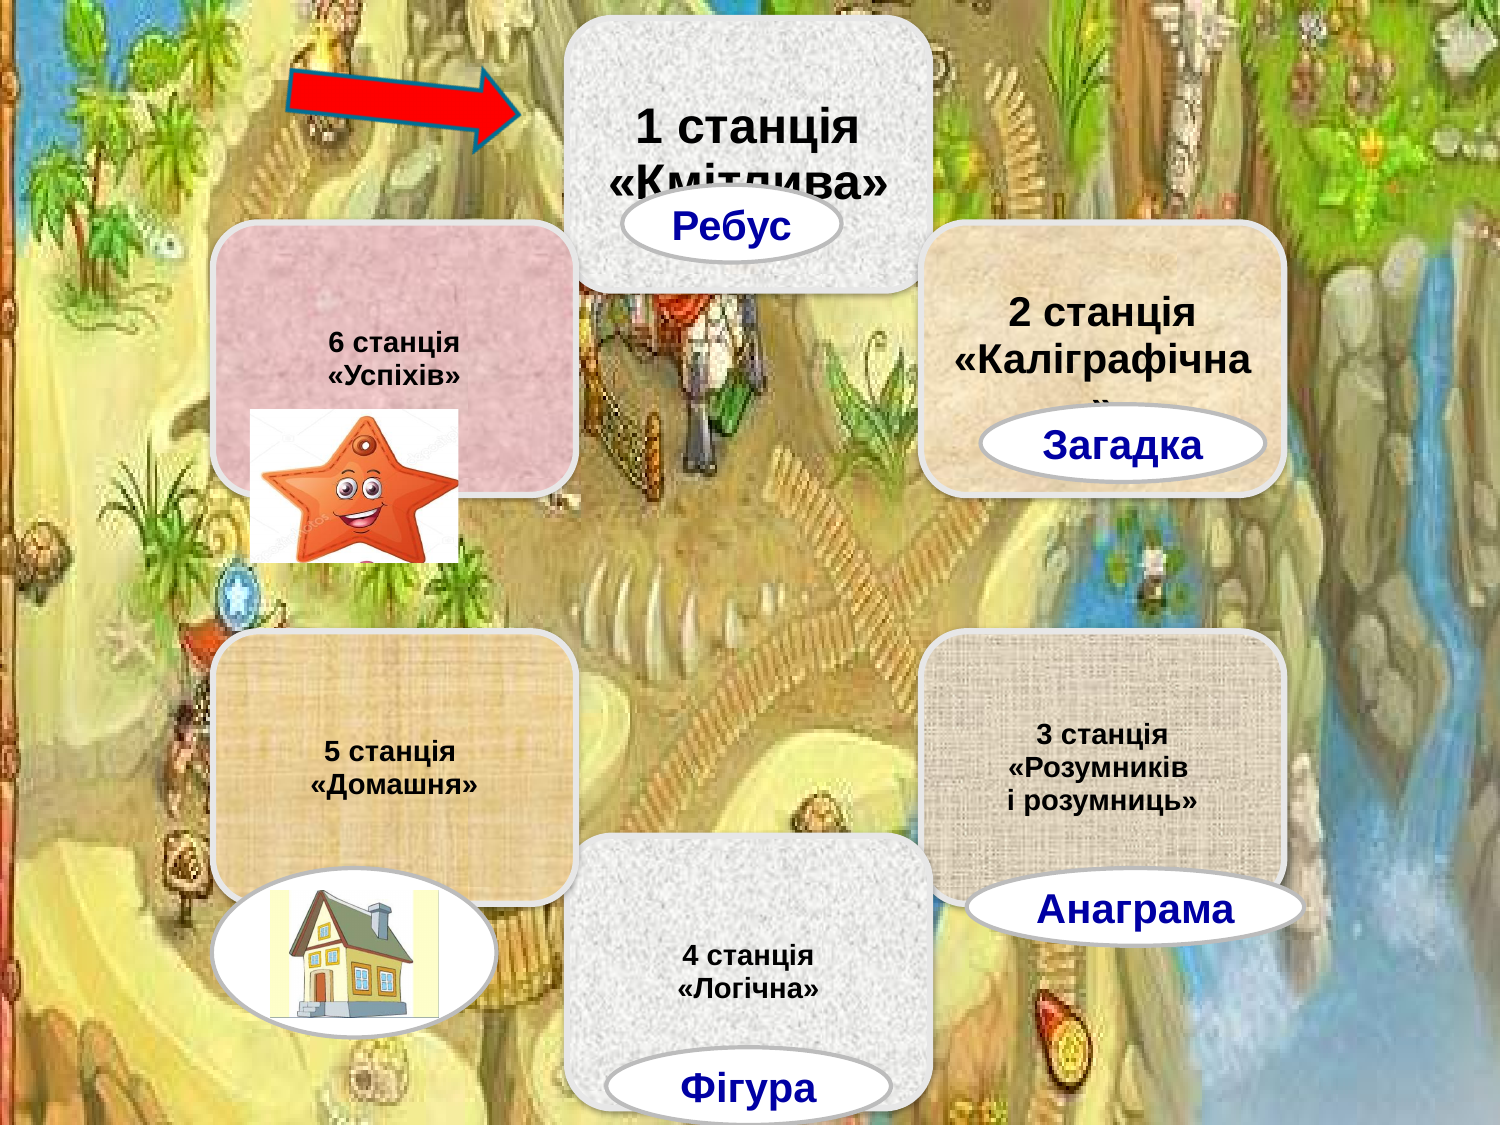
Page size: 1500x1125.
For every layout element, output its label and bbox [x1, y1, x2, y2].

picture [0, 0, 1500, 1125]
text_box [21, 17, 1476, 1109]
